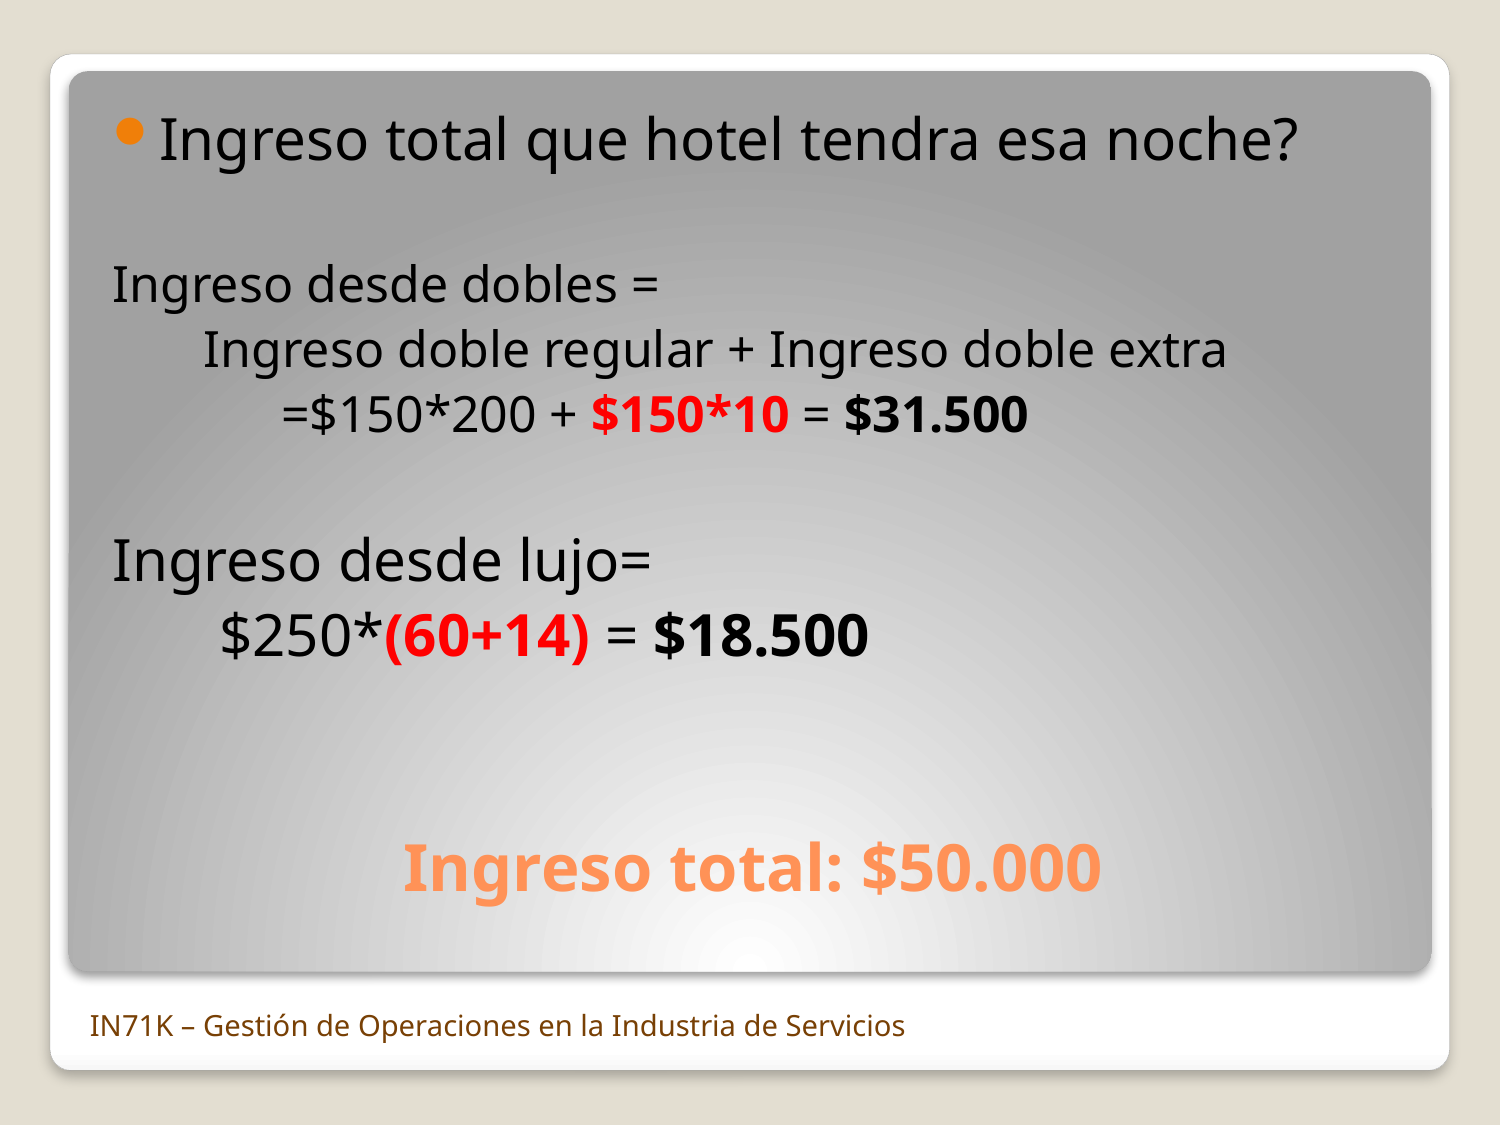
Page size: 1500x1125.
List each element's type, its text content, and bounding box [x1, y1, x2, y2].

text_box IN71K – Gestión de Operaciones en la Industria de Servicios [74, 999, 1263, 1050]
title Ingreso total: $50.000 [82, 817, 1425, 990]
list Ingreso total que hotel tendra esa noche? Ingreso desde dobles = Ingreso doble regular + Ingreso doble extra =$150*200 + $150*10 = $31.500 Ingreso desde lujo= $250*(60+14) = $18.500 [82, 86, 1425, 774]
